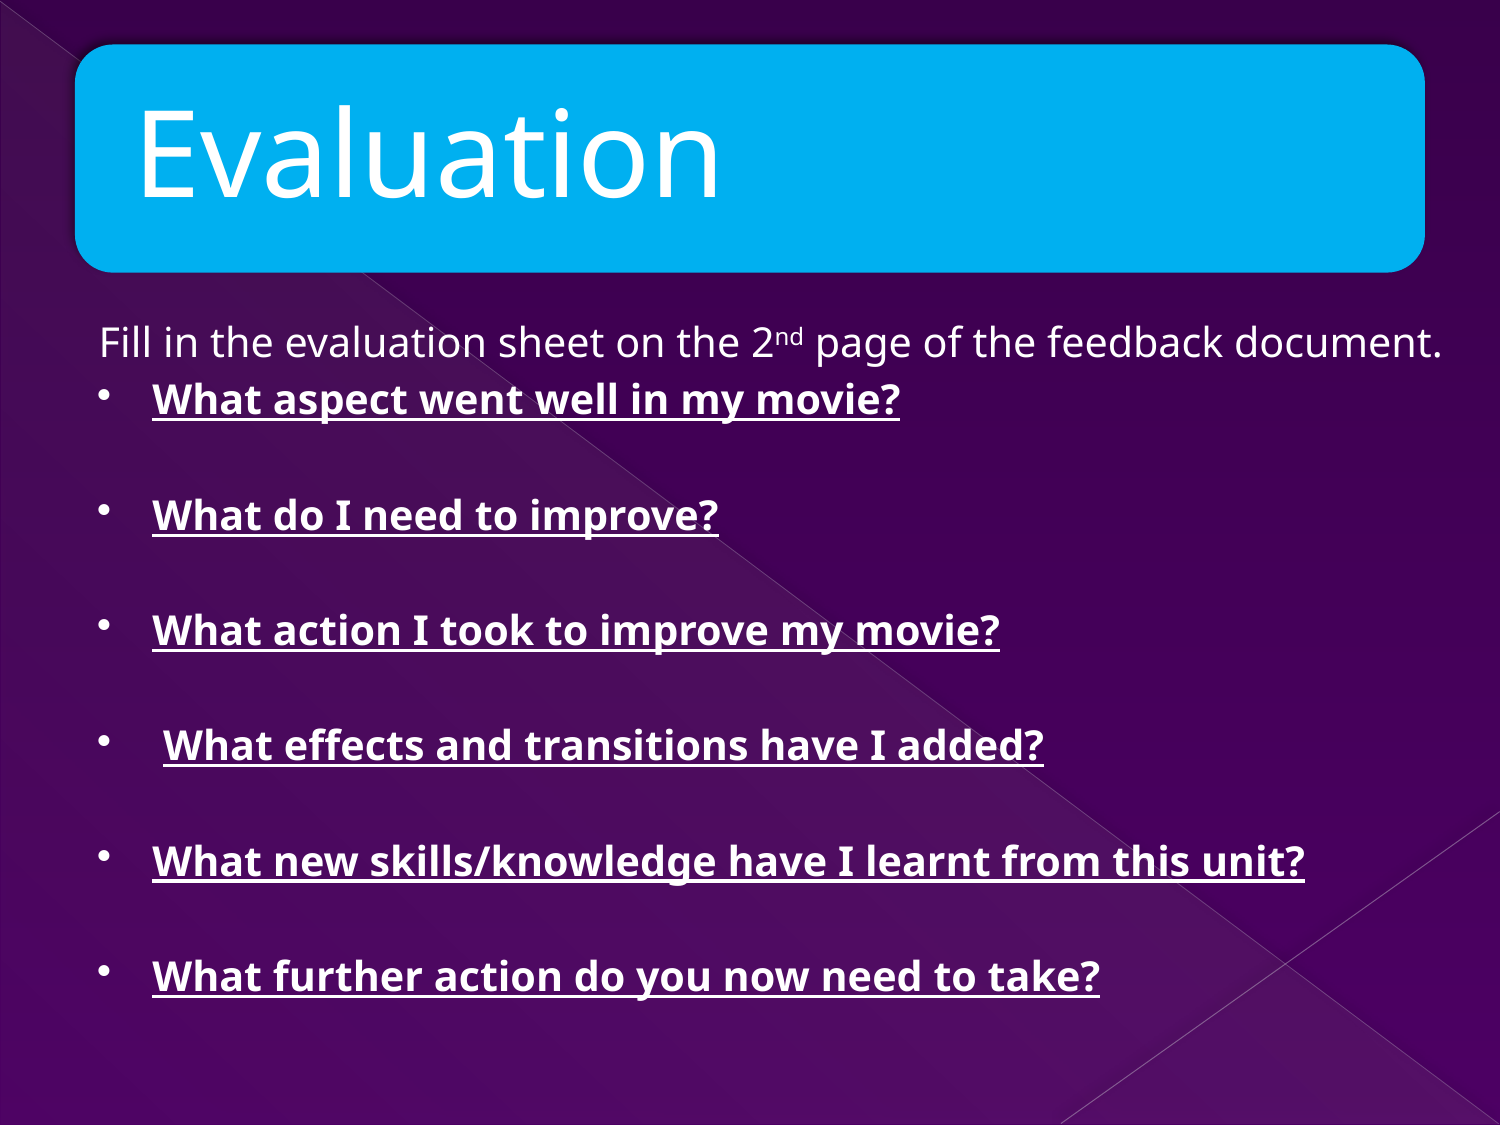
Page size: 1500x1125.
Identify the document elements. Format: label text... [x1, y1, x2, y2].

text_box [74, 43, 1426, 274]
list Fill in the evaluation sheet on the 2nd page of the feedback document. What aspect went well in my movie? What do I need to improve? What action I took to improve my movie? What effects and transitions have I added? What new skills/knowledge have I learnt from this unit? What further action do you now need to take? [75, 308, 1471, 1059]
